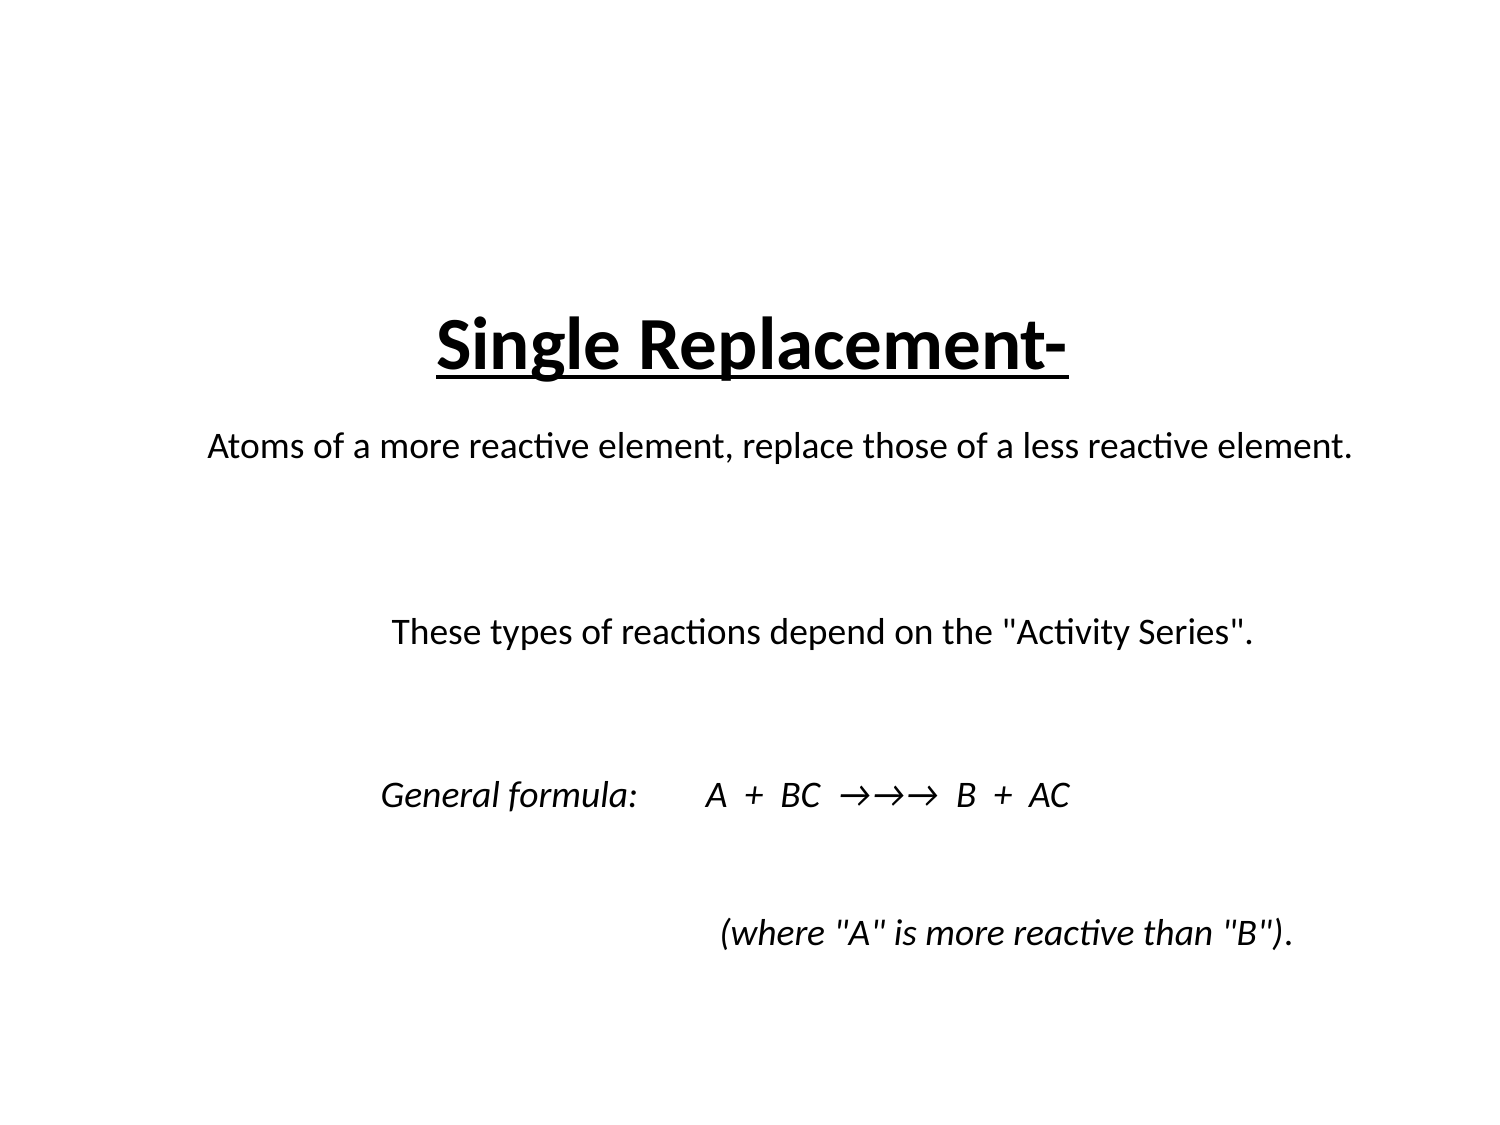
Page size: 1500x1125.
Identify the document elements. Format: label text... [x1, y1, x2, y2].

text_box These types of reactions depend on the "Activity Series". [226, 599, 1271, 660]
text_box (where "A" is more reactive than "B"). [546, 900, 1309, 961]
text_box Single Replacement- [421, 287, 1084, 393]
text_box General formula: A + BC →→→ B + AC [215, 762, 1086, 823]
text_box Atoms of a more reactive element, replace those of a less reactive element. [0, 399, 1413, 474]
